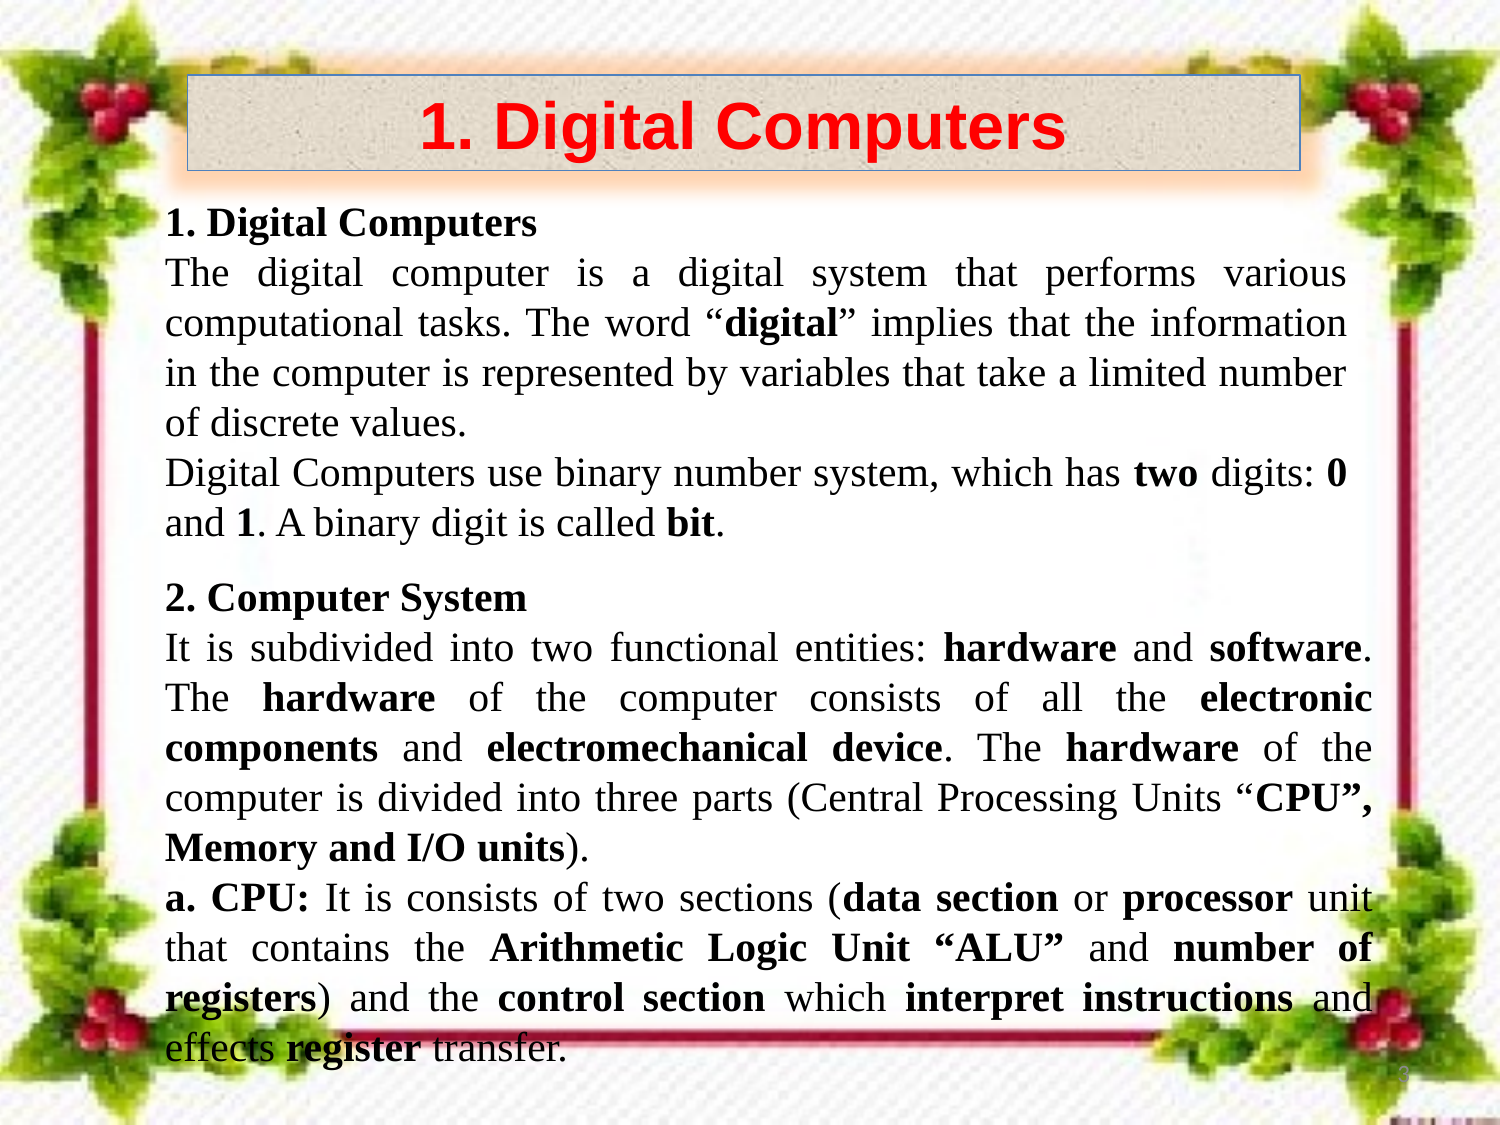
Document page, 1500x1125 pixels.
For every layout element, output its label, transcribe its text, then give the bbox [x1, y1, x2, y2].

picture [0, 150, 1500, 1125]
picture [0, 0, 1500, 74]
text_box 2. Computer System It is subdivided into two functional entities: hardware and software. The hardware of the computer consists of all the electronic components and electromechanical device. The hardware of the computer is divided into three parts (Central Processing Units “CPU”, Memory and I/O units). a. CPU: It is consists of two sections (data section or processor unit that contains the Arithmetic Logic Unit “ALU” and number of registers) and the control section which interpret instructions and effects register transfer. [150, 562, 1388, 1078]
slide_number 3 [1074, 1042, 1425, 1103]
text_box 1. Digital Computers [187, 150, 1301, 171]
text_box [0, 74, 1500, 150]
text_box 1. Digital Computers The digital computer is a digital system that performs various computational tasks. The word “digital” implies that the information in the computer is represented by variables that take a limited number of discrete values. Digital Computers use binary number system, which has two digits: 0 and 1. A binary digit is called bit. [149, 187, 1363, 553]
